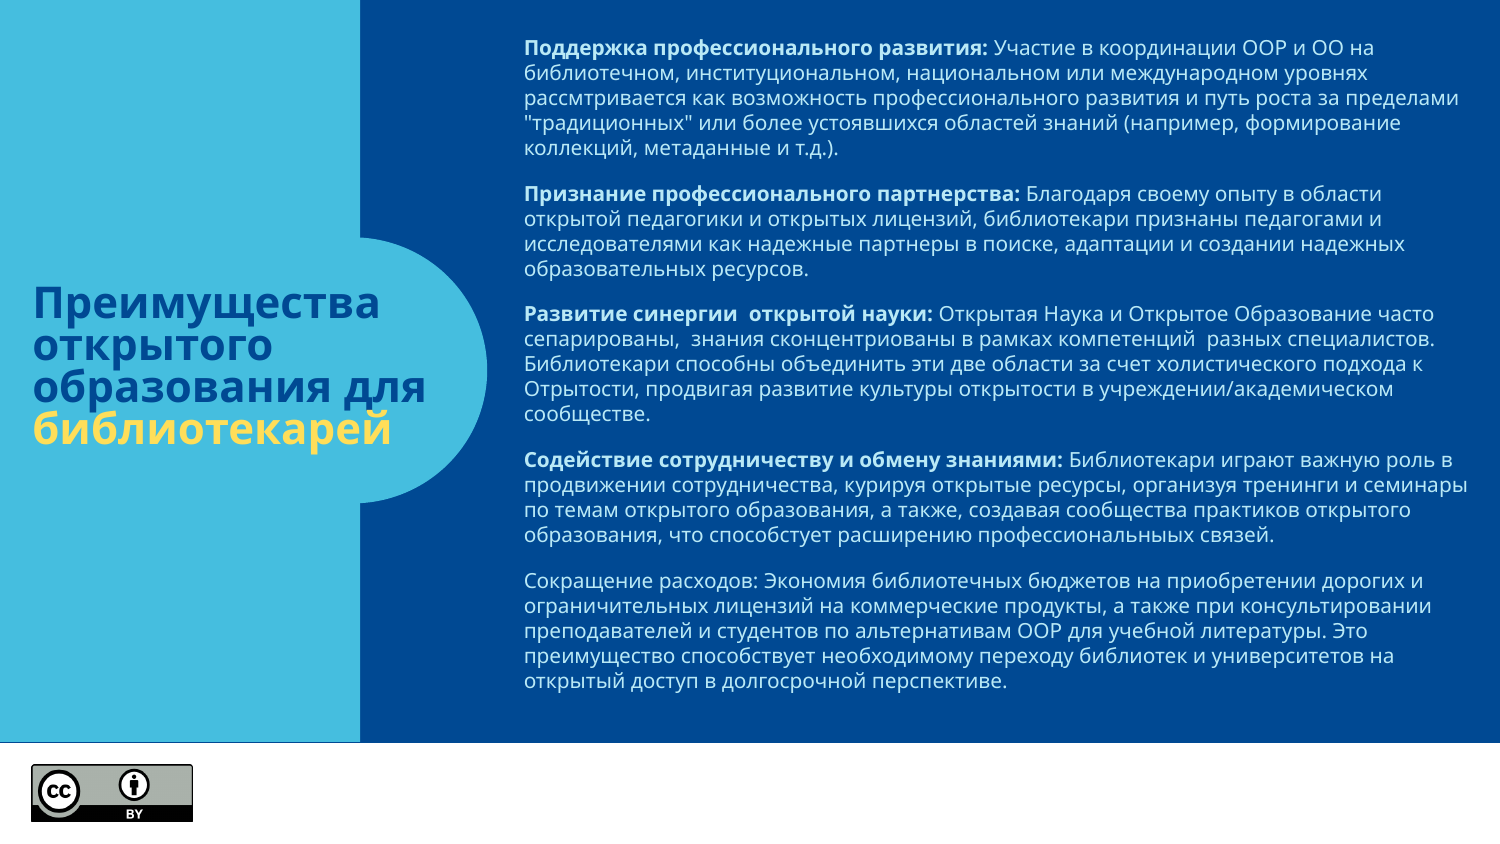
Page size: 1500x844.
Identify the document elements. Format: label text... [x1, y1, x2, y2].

text_box Поддержка профессионального развития: Участие в координации ООР и ОО на библиотечном, институциональном, национальном или международном уровнях рассмтривается как возможность профессионального развития и путь роста за пределами "традиционных" или более устоявшихся областей знаний (например, формирование коллекций, метаданные и т.д.). Признание профессионального партнерства: Благодаря своему опыту в области открытой педагогики и открытых лицензий, библиотекари признаны педагогами и исследователями как надежные партнеры в поиске, адаптации и создании надежных образовательных ресурсов. Развитие синергии открытой науки: Открытая Наука и Открытое Образование часто сепарированы, знания сконцентриованы в рамках компетенций разных специалистов. Библиотекари способны объединить эти две области за счет холистического подхода к Отрытости, продвигая развитие культуры открытости в учреждении/академическом сообществе. Содействие сотрудничеству и обмену знаниями: Библиотекари играют важную роль в продвижении сотрудничества, курируя открытые ресурсы, организуя тренинги и семинары по темам открытого образования, а также, создавая сообщества практиков открытого образования, что способстует расширению профессиональныых связей. Сокращение расходов: Экономия библиотечных бюджетов на приобретении дорогих и ограничительных лицензий на коммерческие продукты, а также при консультировании преподавателей и студентов по альтернативам ООР для учебной литературы. Это преимущество способствует необходимому переходу библиотек и университетов на открытый доступ в долгосрочной перспективе. [508, 19, 1483, 708]
text_box Преимущества открытого образования для библиотекарей [17, 270, 445, 469]
text_box [0, 0, 361, 742]
text_box [262, 469, 443, 504]
text_box [0, 750, 1500, 844]
text_box [445, 273, 488, 468]
picture [31, 764, 193, 822]
text_box [264, 237, 441, 270]
